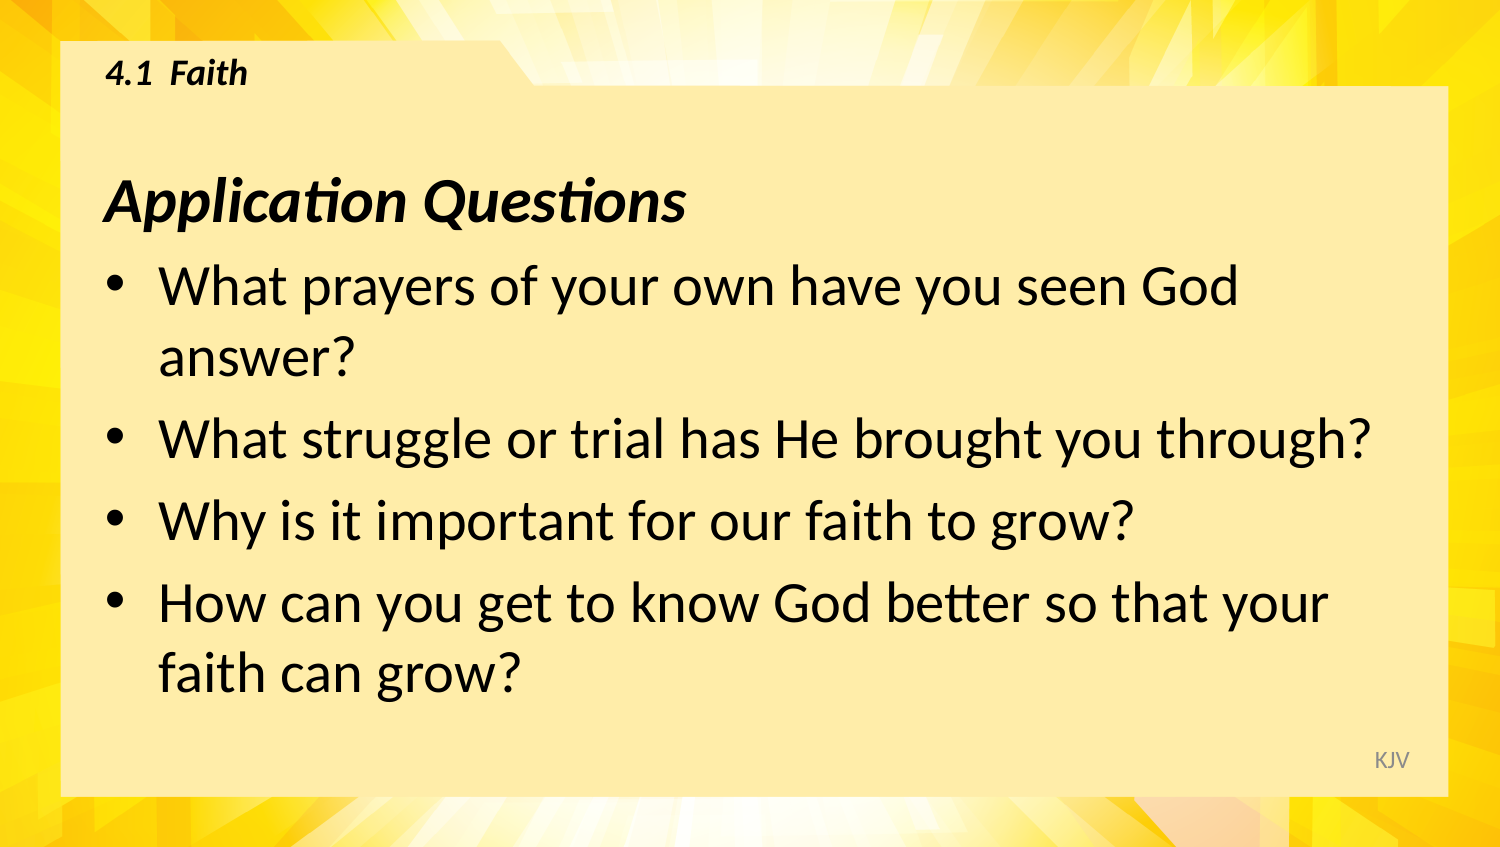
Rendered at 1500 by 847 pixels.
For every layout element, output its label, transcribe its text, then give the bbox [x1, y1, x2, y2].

title 4.1 Faith [89, 33, 1420, 108]
list Application Questions What prayers of your own have you seen God answer? What struggle or trial has He brought you through? Why is it important for our faith to grow? How can you get to know God better so that your faith can grow? [89, 141, 1403, 722]
picture [0, 0, 1500, 847]
footer KJV [950, 736, 1425, 782]
